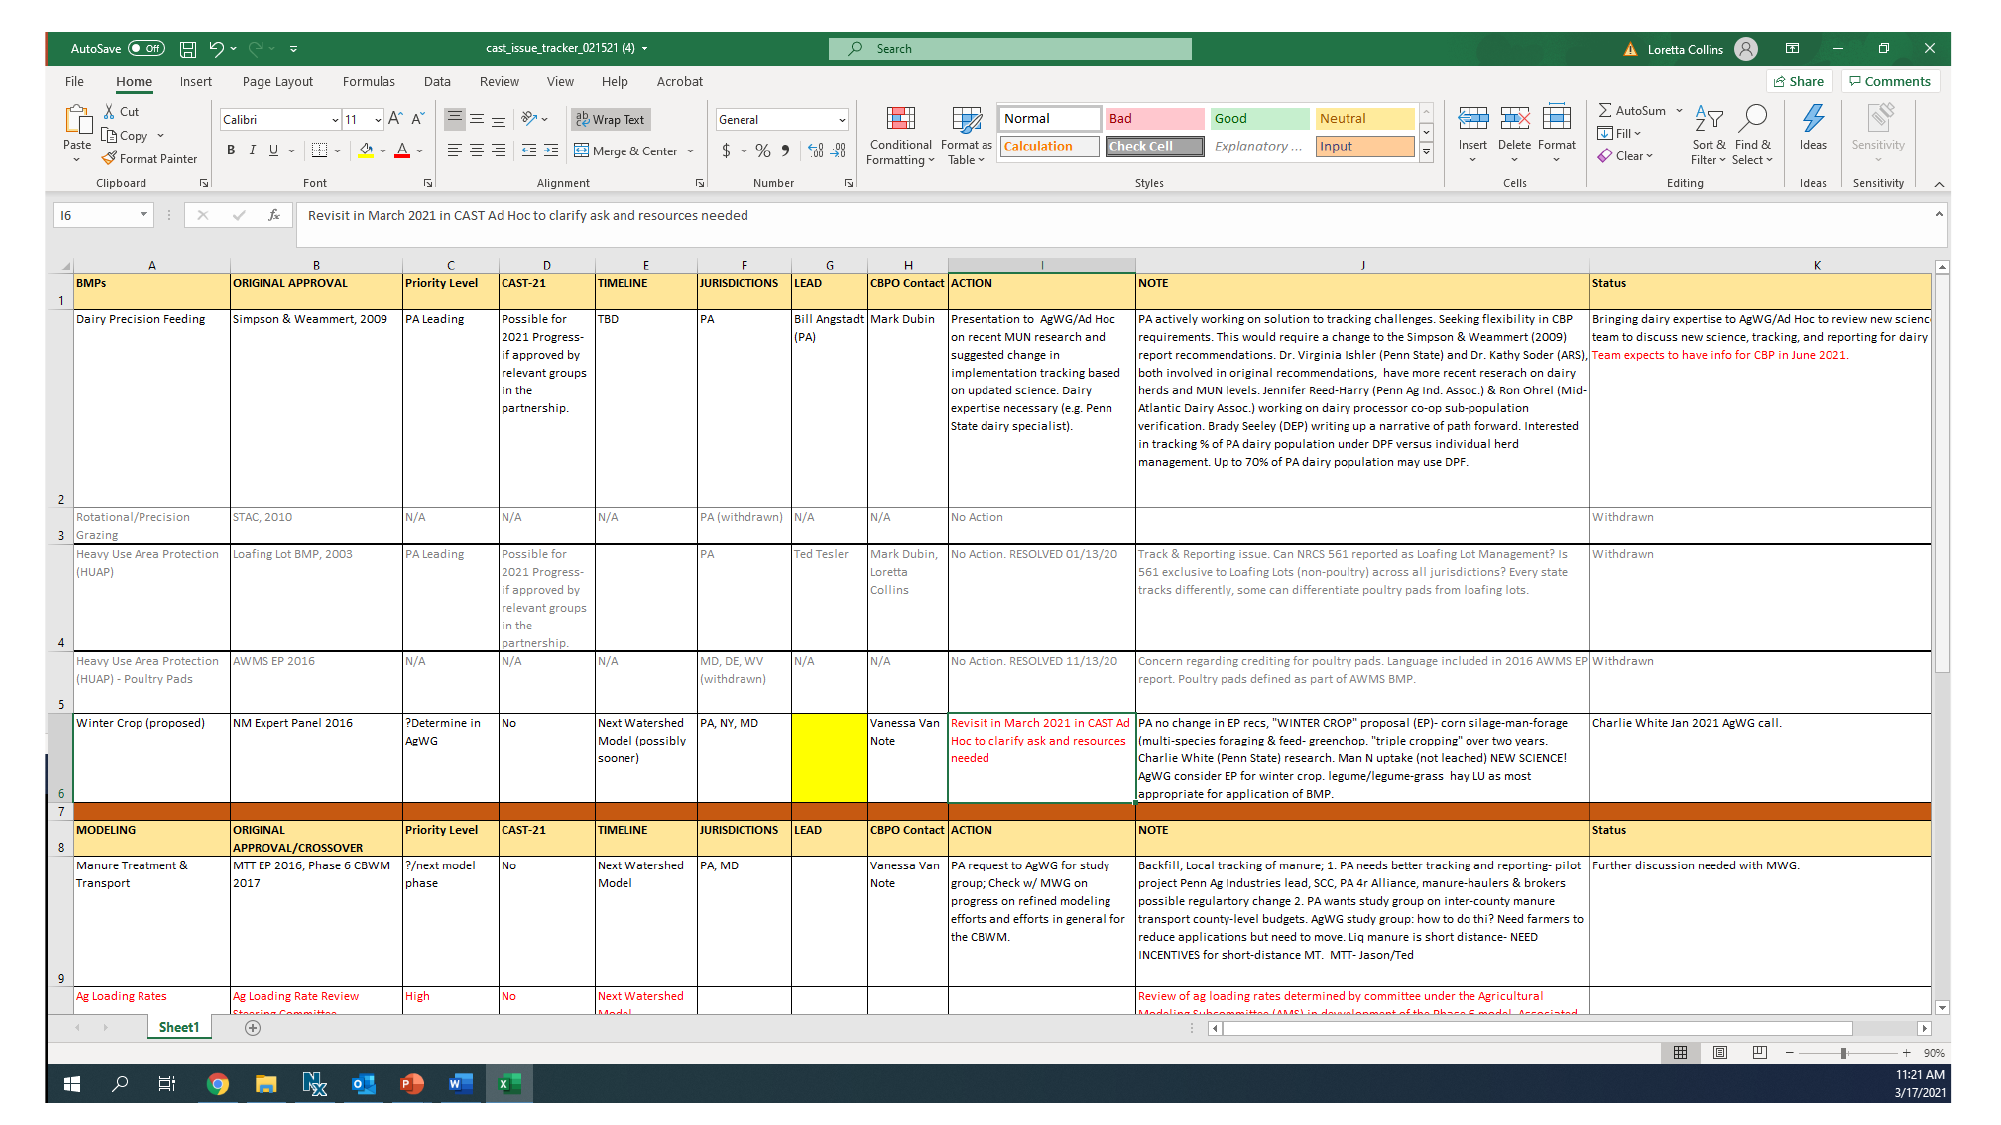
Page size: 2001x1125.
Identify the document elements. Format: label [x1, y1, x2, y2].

list [45, 32, 1952, 1104]
